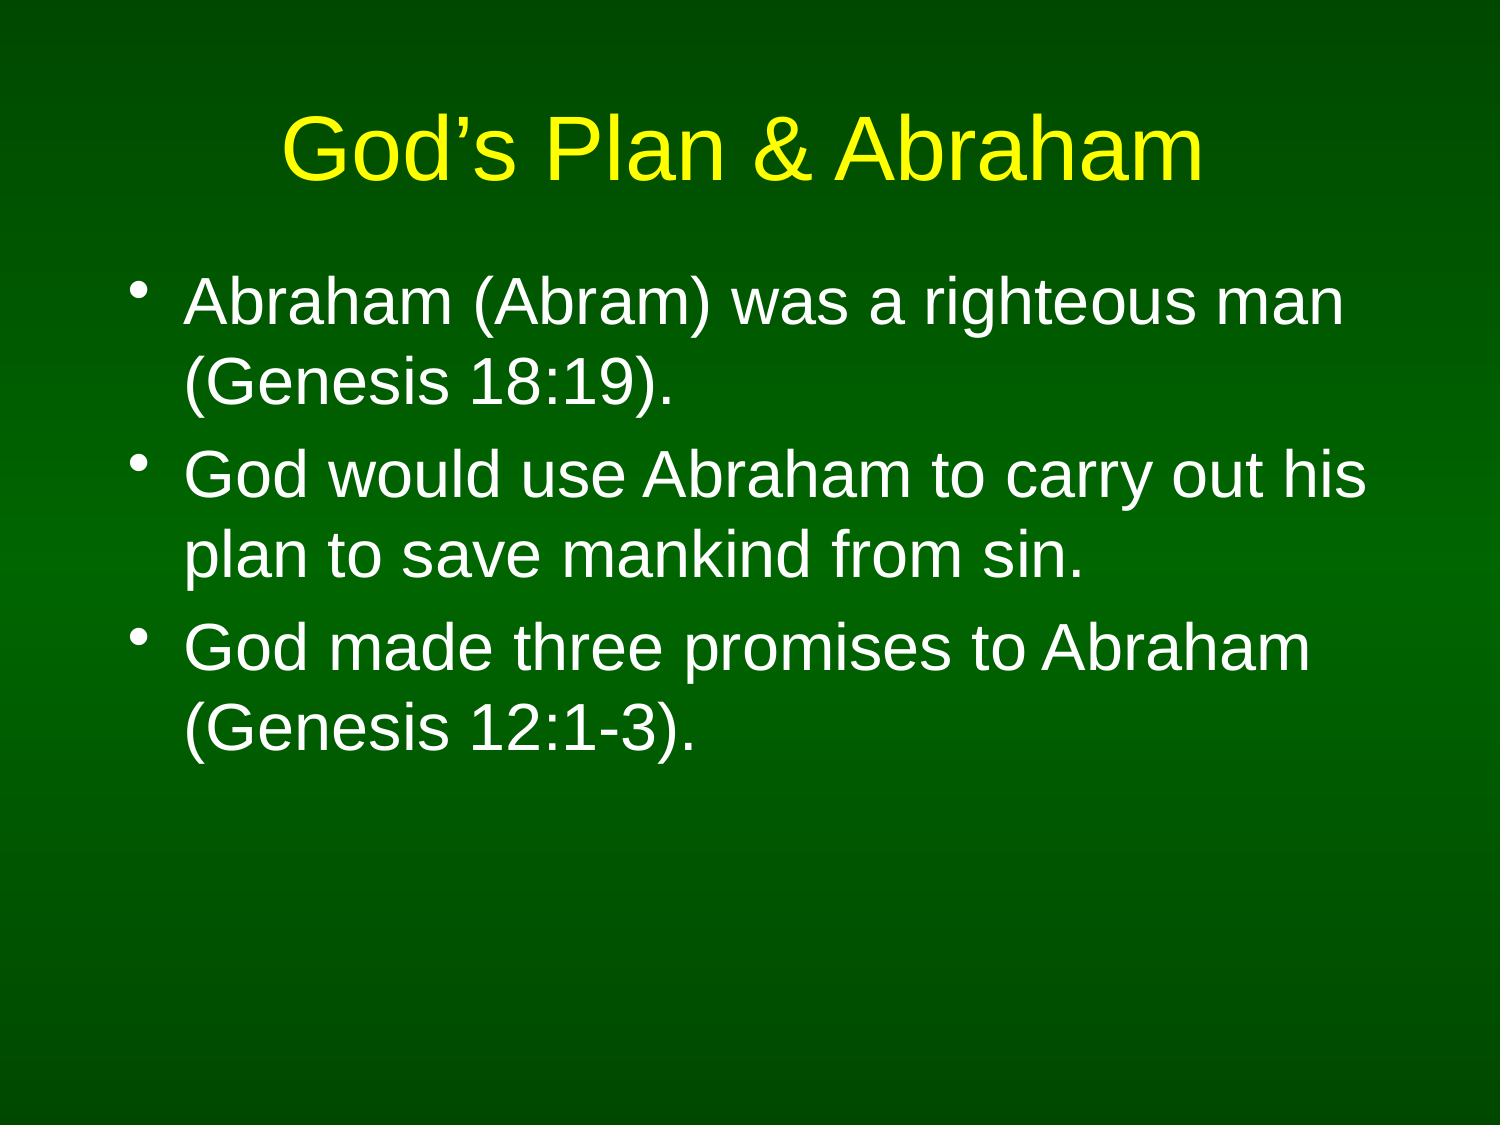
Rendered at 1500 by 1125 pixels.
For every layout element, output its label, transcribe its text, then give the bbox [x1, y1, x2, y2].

list Abraham (Abram) was a righteous man (Genesis 18:19). God would use Abraham to carry out his plan to save mankind from sin. God made three promises to Abraham (Genesis 12:1-3). [112, 249, 1438, 788]
title God’s Plan & Abraham [50, 50, 1438, 238]
